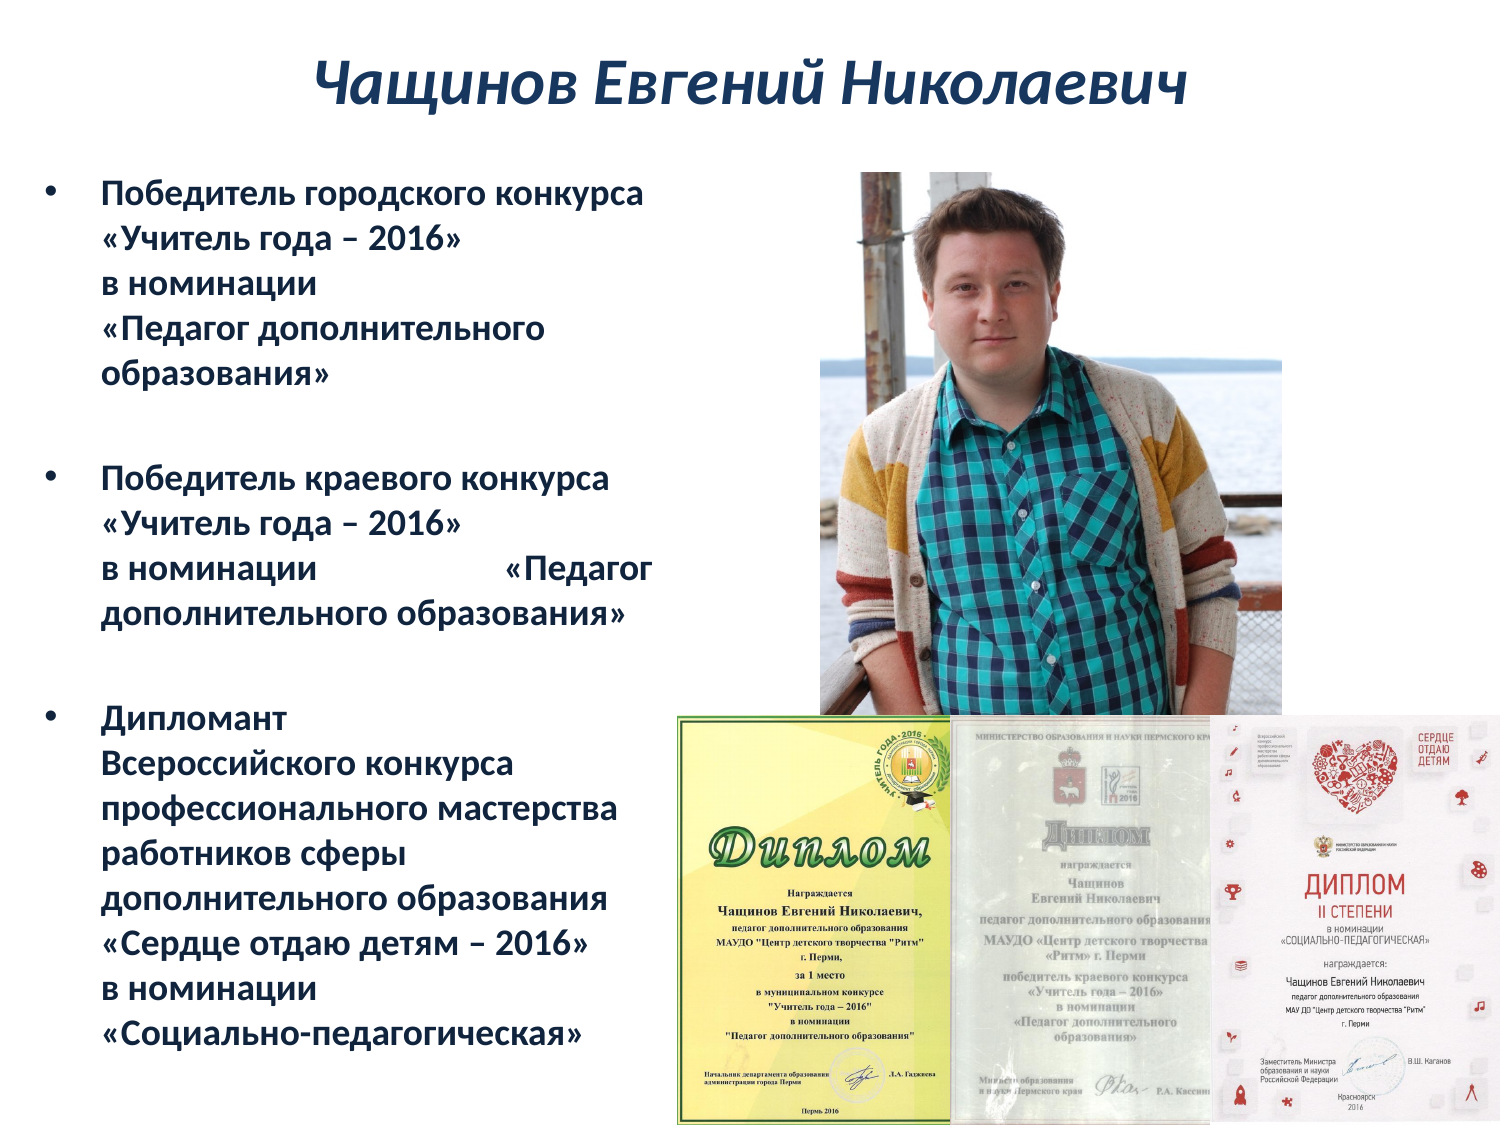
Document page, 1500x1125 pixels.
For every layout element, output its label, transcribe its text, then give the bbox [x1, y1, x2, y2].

list Победитель городского конкурса «Учитель года – 2016» в номинации «Педагог дополнительного образования» Победитель краевого конкурса «Учитель года – 2016» в номинации «Педагог дополнительного образования» Дипломант Всероссийского конкурса профессионального мастерства работников сферы дополнительного образования «Сердце отдаю детям – 2016» в номинации «Социально-педагогическая» [29, 160, 680, 1125]
picture [677, 172, 1500, 1125]
text_box Чащинов Евгений Николаевич [0, 30, 1500, 126]
